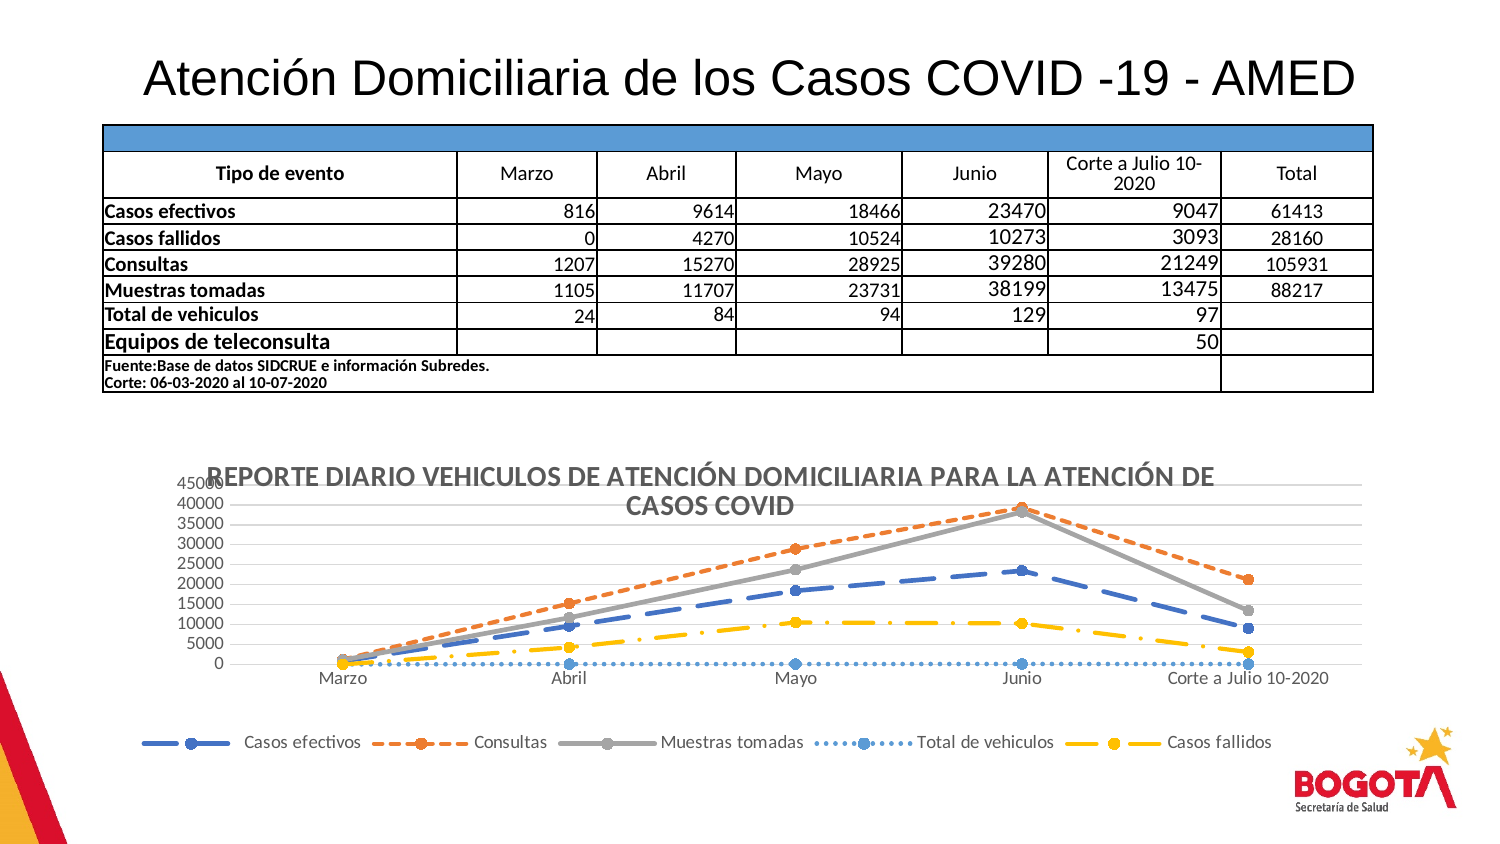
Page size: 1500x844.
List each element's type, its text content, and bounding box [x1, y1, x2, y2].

table_cell 4270 [598, 225, 735, 249]
chart [57, 440, 1364, 760]
table_cell 1207 [458, 251, 596, 275]
table_cell 28925 [737, 251, 901, 275]
table_cell 13475 [1049, 277, 1220, 302]
table_cell 21249 [1049, 251, 1220, 275]
table_cell [1222, 356, 1372, 391]
table_cell Mayo [737, 152, 901, 197]
table_cell Marzo [458, 152, 596, 197]
table_cell 88217 [1222, 277, 1372, 302]
table_cell 15270 [598, 251, 735, 275]
table_cell [1222, 303, 1372, 328]
table_cell Fuente:Base de datos SIDCRUE e información Subredes. Corte: 06-03-2020 al 10-07-2020 [104, 356, 1220, 391]
table_cell Junio [903, 152, 1047, 197]
table_cell Total de vehiculos [104, 303, 456, 328]
table_cell [1222, 330, 1372, 354]
table_cell 11707 [598, 277, 735, 302]
table_cell Casos fallidos [104, 225, 456, 249]
table_cell 23470 [903, 199, 1047, 223]
table_cell 18466 [737, 199, 901, 223]
table_cell 39280 [903, 251, 1047, 275]
table_cell 10273 [903, 225, 1047, 249]
table_cell Tipo de evento [104, 152, 456, 197]
table_cell 0 [458, 225, 596, 249]
table_cell Corte a Julio 10-2020 [1049, 152, 1220, 197]
table_cell Muestras tomadas [104, 277, 456, 302]
picture [0, 0, 1500, 844]
table_cell 9047 [1049, 199, 1220, 223]
table_cell [737, 330, 901, 354]
table_cell 105931 [1222, 251, 1372, 275]
table_cell 24 [458, 303, 596, 328]
table_cell 1105 [458, 277, 596, 302]
table_cell 10524 [737, 225, 901, 249]
table_cell 23731 [737, 277, 901, 302]
table_cell 38199 [903, 277, 1047, 302]
table_cell 84 [598, 303, 735, 328]
table_cell 28160 [1222, 225, 1372, 249]
table_cell 94 [737, 303, 901, 328]
table_cell [903, 330, 1047, 354]
title Atención Domiciliaria de los Casos COVID -19 - AMED [103, 45, 1397, 128]
table_cell 97 [1049, 303, 1220, 328]
table_cell [458, 330, 596, 354]
table_cell 3093 [1049, 225, 1220, 249]
table_cell Consultas [104, 251, 456, 275]
table_cell Equipos de teleconsulta [104, 330, 456, 354]
table_cell [598, 330, 735, 354]
table_cell 129 [903, 303, 1047, 328]
table_cell Casos efectivos [104, 199, 456, 223]
table_cell 61413 [1222, 199, 1372, 223]
table_cell Total [1222, 152, 1372, 197]
table_cell Abril [598, 152, 735, 197]
table_cell 816 [458, 199, 596, 223]
table_cell 50 [1049, 330, 1220, 354]
table_header [104, 126, 1372, 151]
table_cell 9614 [598, 199, 735, 223]
